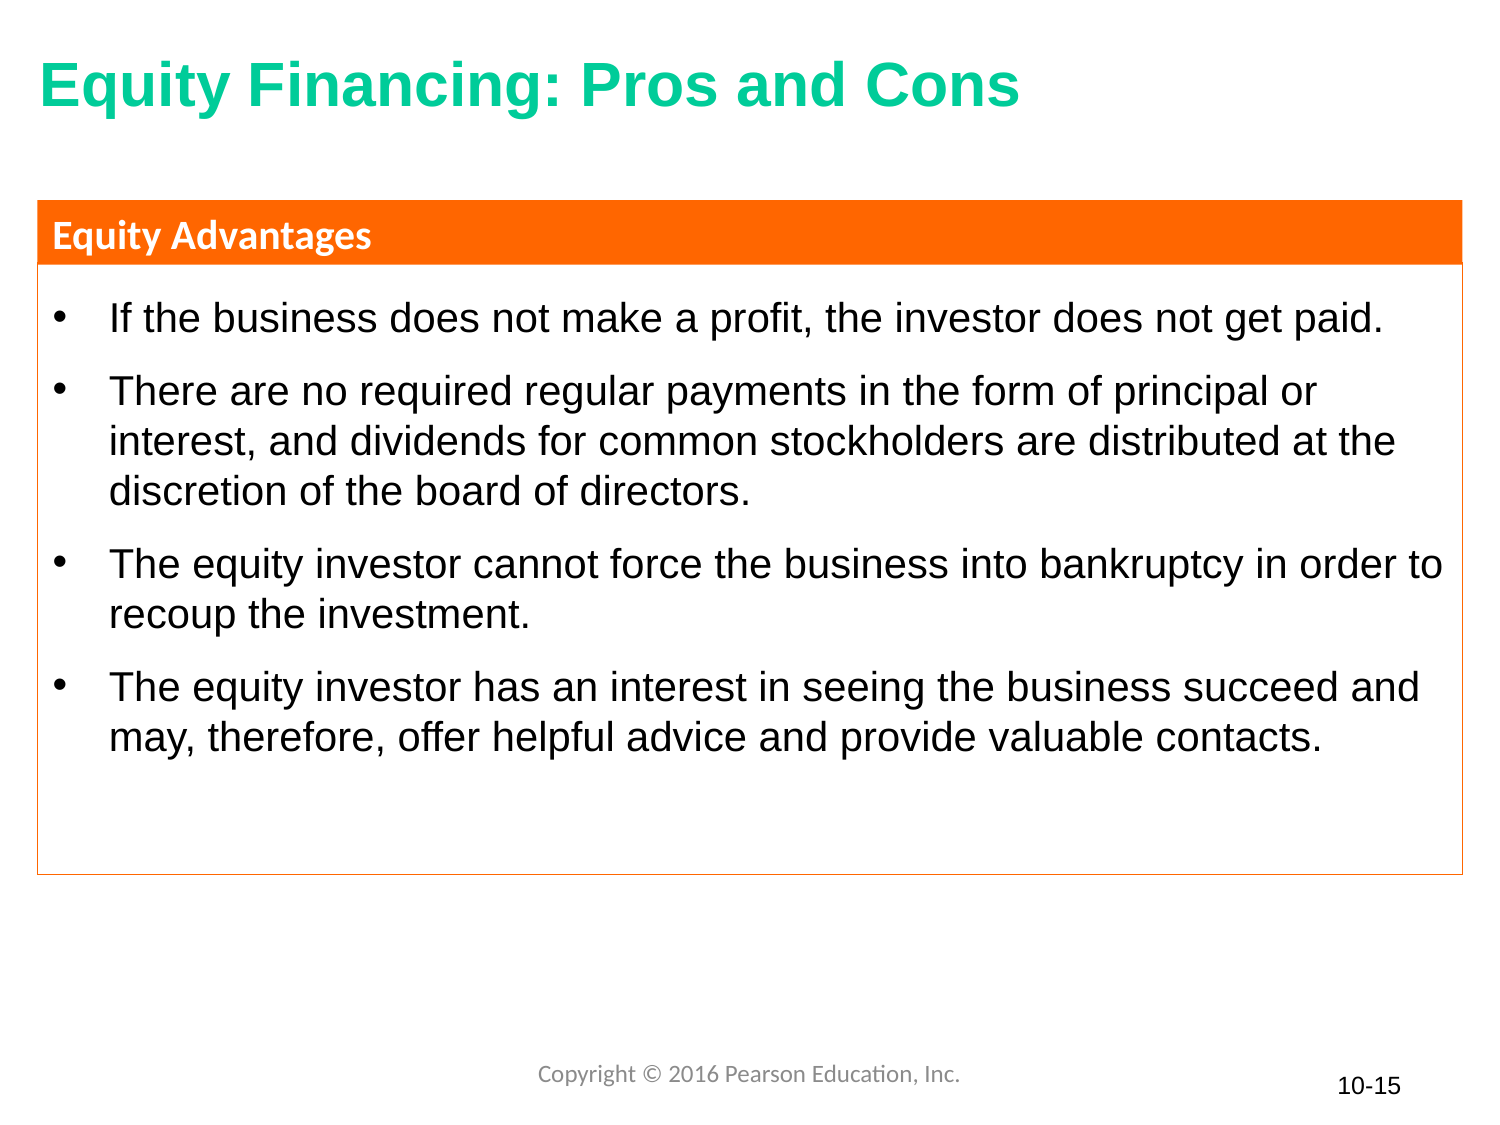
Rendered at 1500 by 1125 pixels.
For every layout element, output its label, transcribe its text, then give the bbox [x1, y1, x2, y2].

footer Copyright © 2016 Pearson Education, Inc. [512, 1042, 988, 1103]
title Equity Financing: Pros and Cons [24, 0, 1375, 175]
list If the business does not make a profit, the investor does not get paid. There are no required regular payments in the form of principal or interest, and dividends for common stockholders are distributed at the discretion of the board of directors. The equity investor cannot force the business into bankruptcy in order to recoup the investment. The equity investor has an interest in seeing the business succeed and may, therefore, offer helpful advice and provide valuable contacts. [37, 265, 1463, 875]
text_box Equity Advantages [37, 200, 1463, 265]
